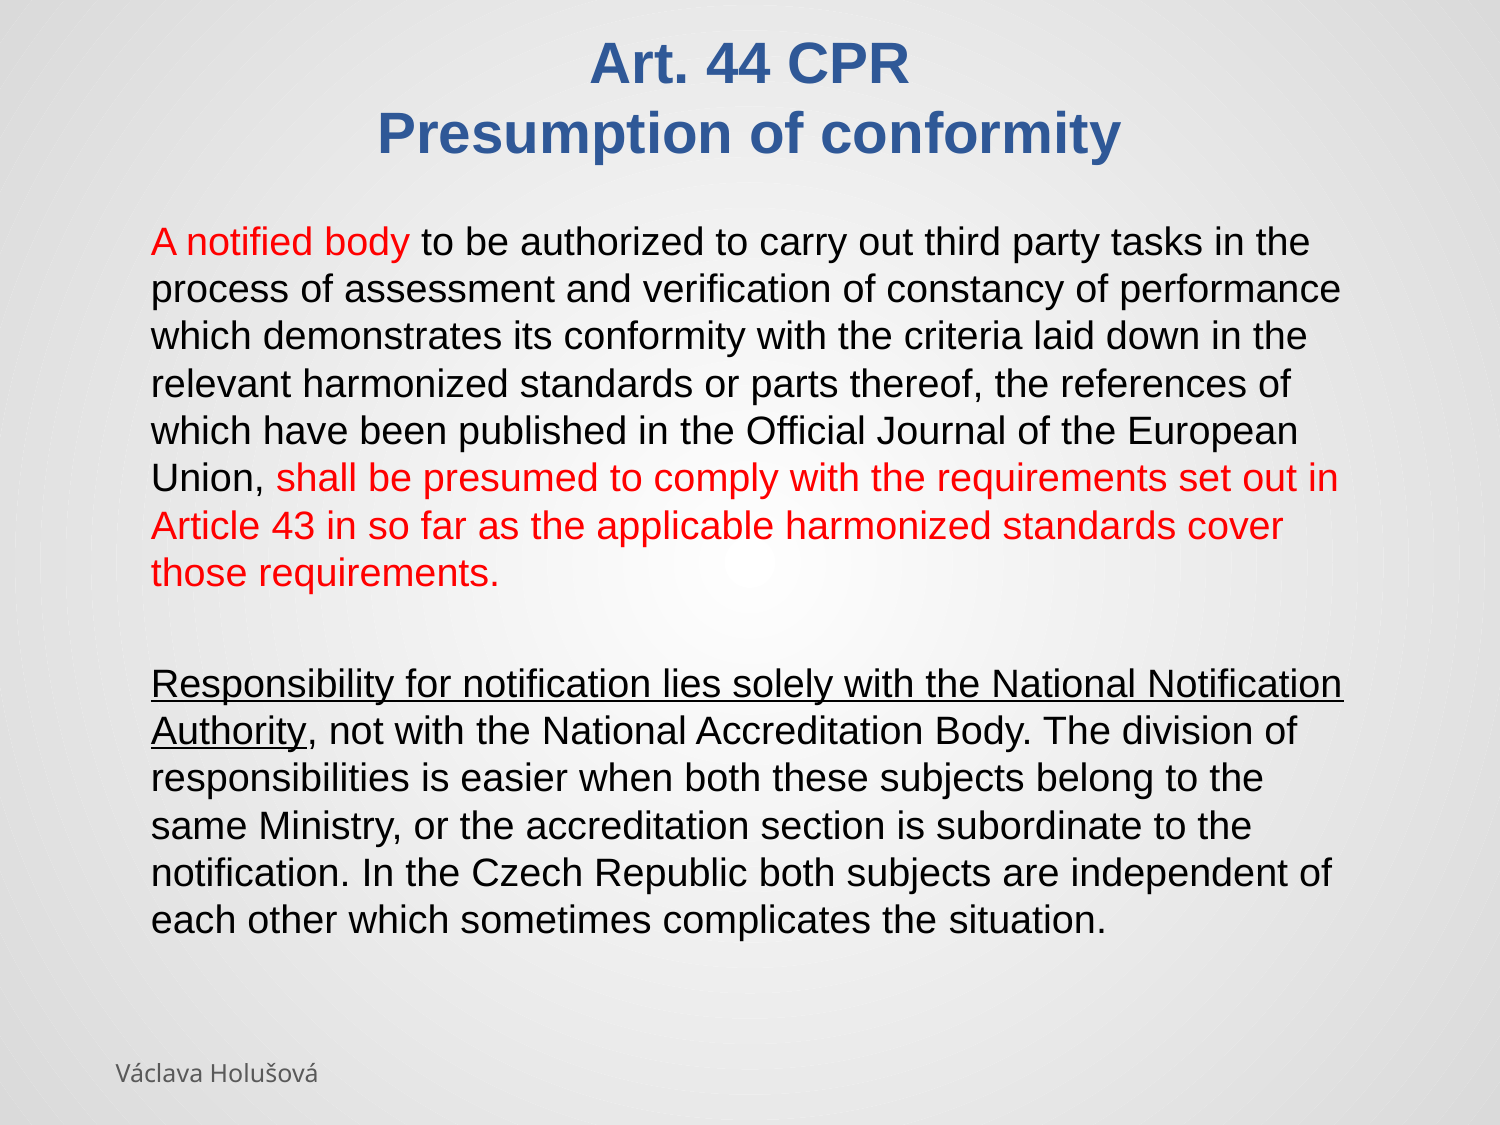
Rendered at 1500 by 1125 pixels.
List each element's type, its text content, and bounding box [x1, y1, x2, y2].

list A notified body to be authorized to carry out third party tasks in the process of assessment and verification of constancy of performance which demonstrates its conformity with the criteria laid down in the relevant harmonized standards or parts thereof, the references of which have been published in the Official Journal of the European Union, shall be presumed to comply with the requirements set out in Article 43 in so far as the applicable harmonized standards cover those requirements. Responsibility for notification lies solely with the National Notification Authority, not with the National Accreditation Body. The division of responsibilities is easier when both these subjects belong to the same Ministry, or the accreditation section is subordinate to the notification. In the Czech Republic both subjects are independent of each other which sometimes complicates the situation. [123, 208, 1376, 1043]
footer Václava Holušová [108, 1042, 576, 1103]
title Art. 44 CPR Presumption of conformity [75, 0, 1425, 173]
